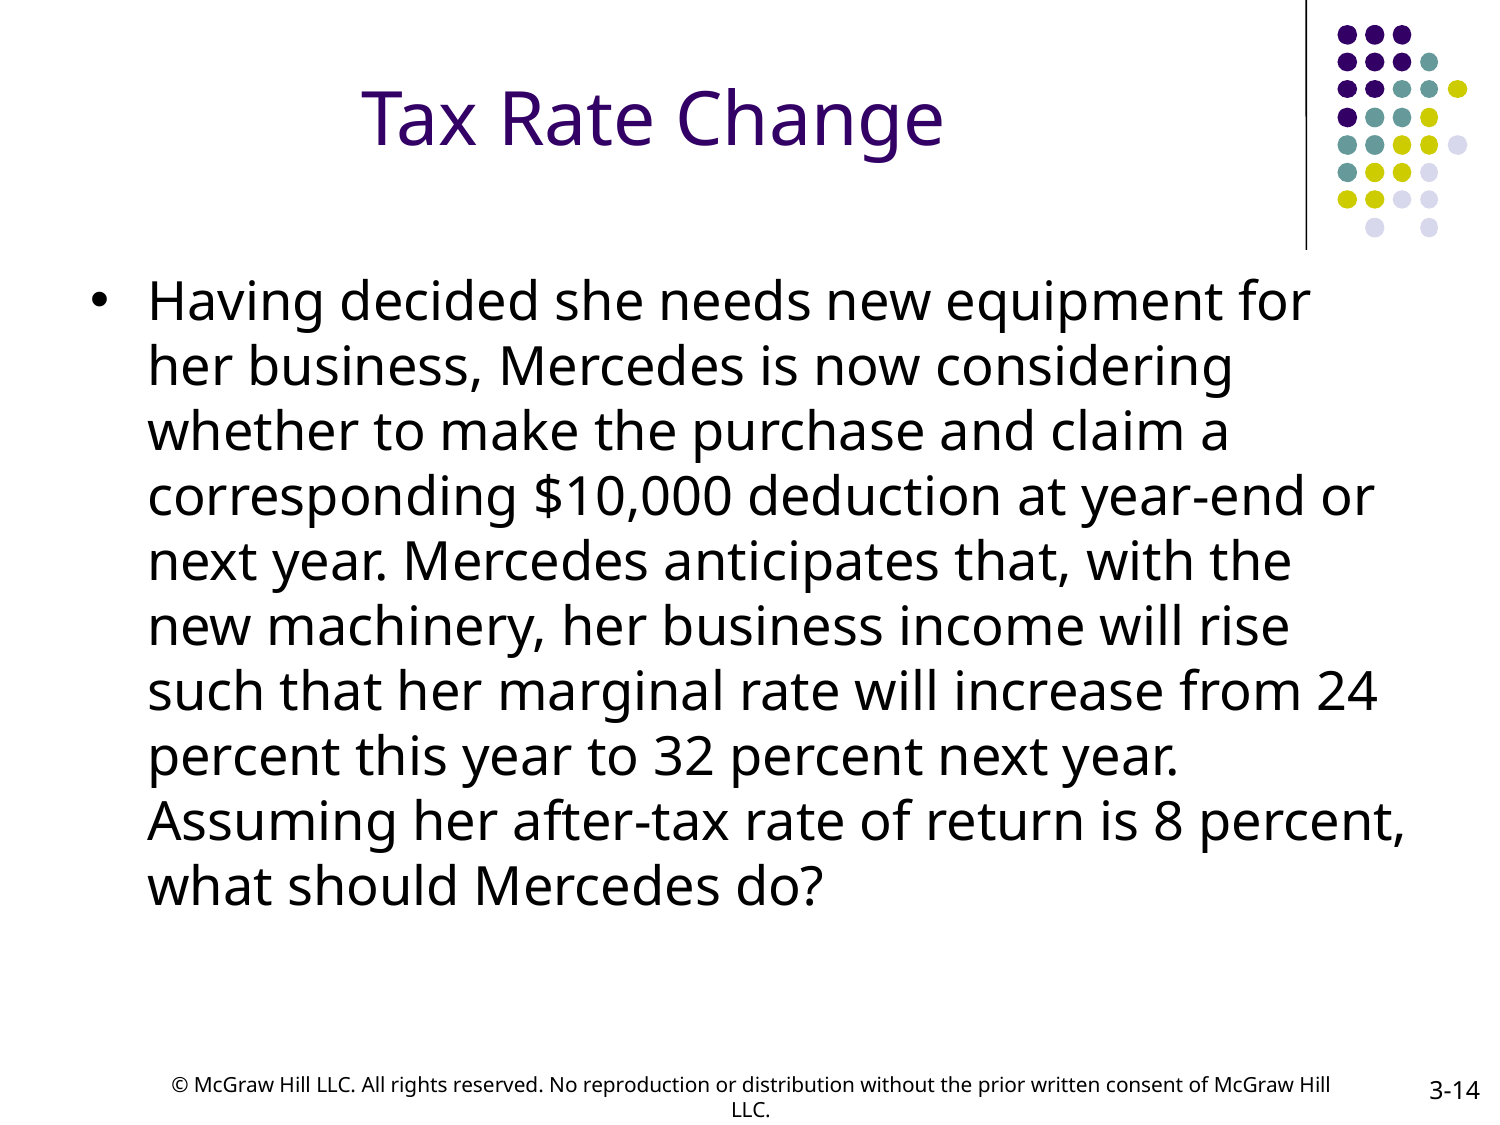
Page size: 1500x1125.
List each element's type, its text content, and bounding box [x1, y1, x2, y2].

slide_number 3-14 [1345, 1061, 1496, 1122]
title Tax Rate Change [32, 8, 1275, 234]
list Having decided she needs new equipment for her business, Mercedes is now considering whether to make the purchase and claim a corresponding $10,000 deduction at year-end or next year. Mercedes anticipates that, with the new machinery, her business income will rise such that her marginal rate will increase from 24 percent this year to 32 percent next year. Assuming her after-tax rate of return is 8 percent, what should Mercedes do? [75, 259, 1425, 1062]
